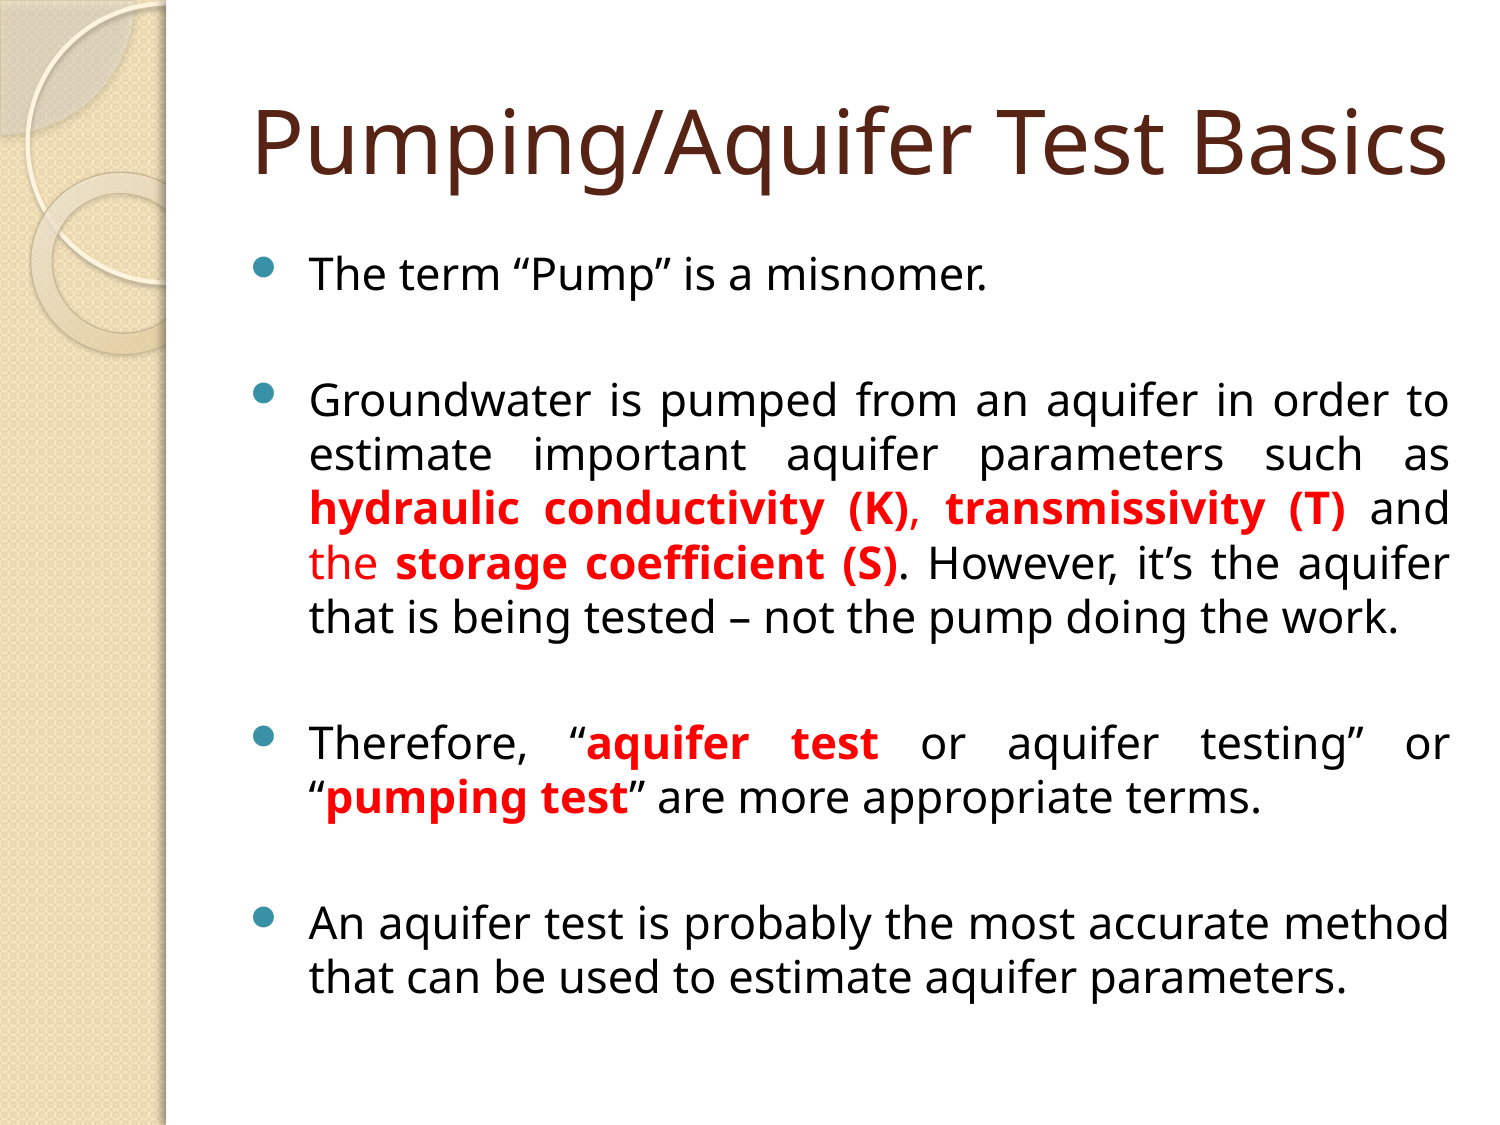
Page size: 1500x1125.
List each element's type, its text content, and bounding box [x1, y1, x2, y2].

title Pumping/Aquifer Test Basics [235, 45, 1466, 233]
list The term “Pump” is a misnomer. Groundwater is pumped from an aquifer in order to estimate important aquifer parameters such as hydraulic conductivity (K), transmissivity (T) and the storage coefficient (S). However, it’s the aquifer that is being tested – not the pump doing the work. Therefore, “aquifer test or aquifer testing” or “pumping test” are more appropriate terms. An aquifer test is probably the most accurate method that can be used to estimate aquifer parameters. [235, 237, 1466, 1025]
